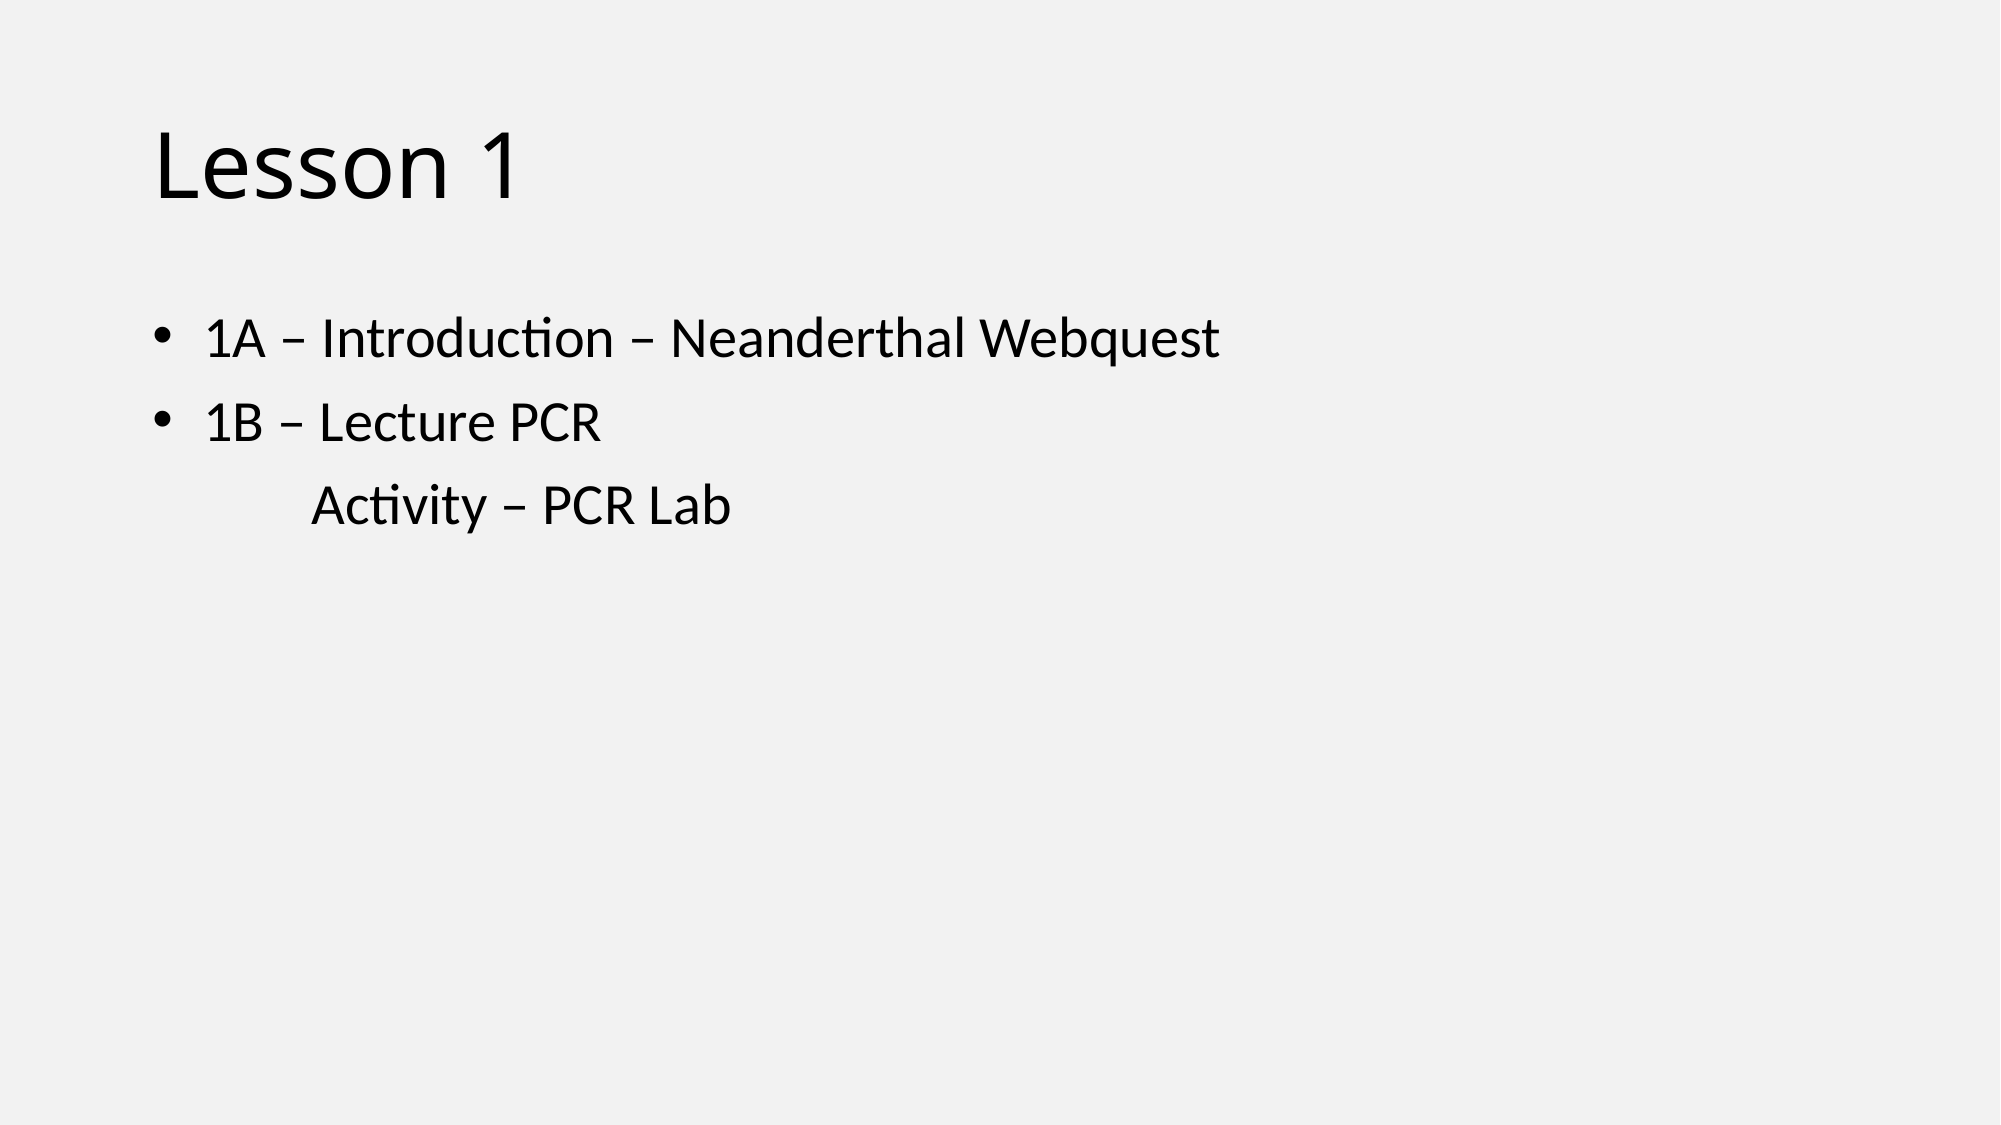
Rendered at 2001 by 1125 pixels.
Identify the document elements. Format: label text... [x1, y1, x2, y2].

list 1A – Introduction – Neanderthal Webquest 1B – Lecture PCR Activity – PCR Lab [137, 299, 1863, 1014]
title Lesson 1 [137, 59, 1863, 278]
